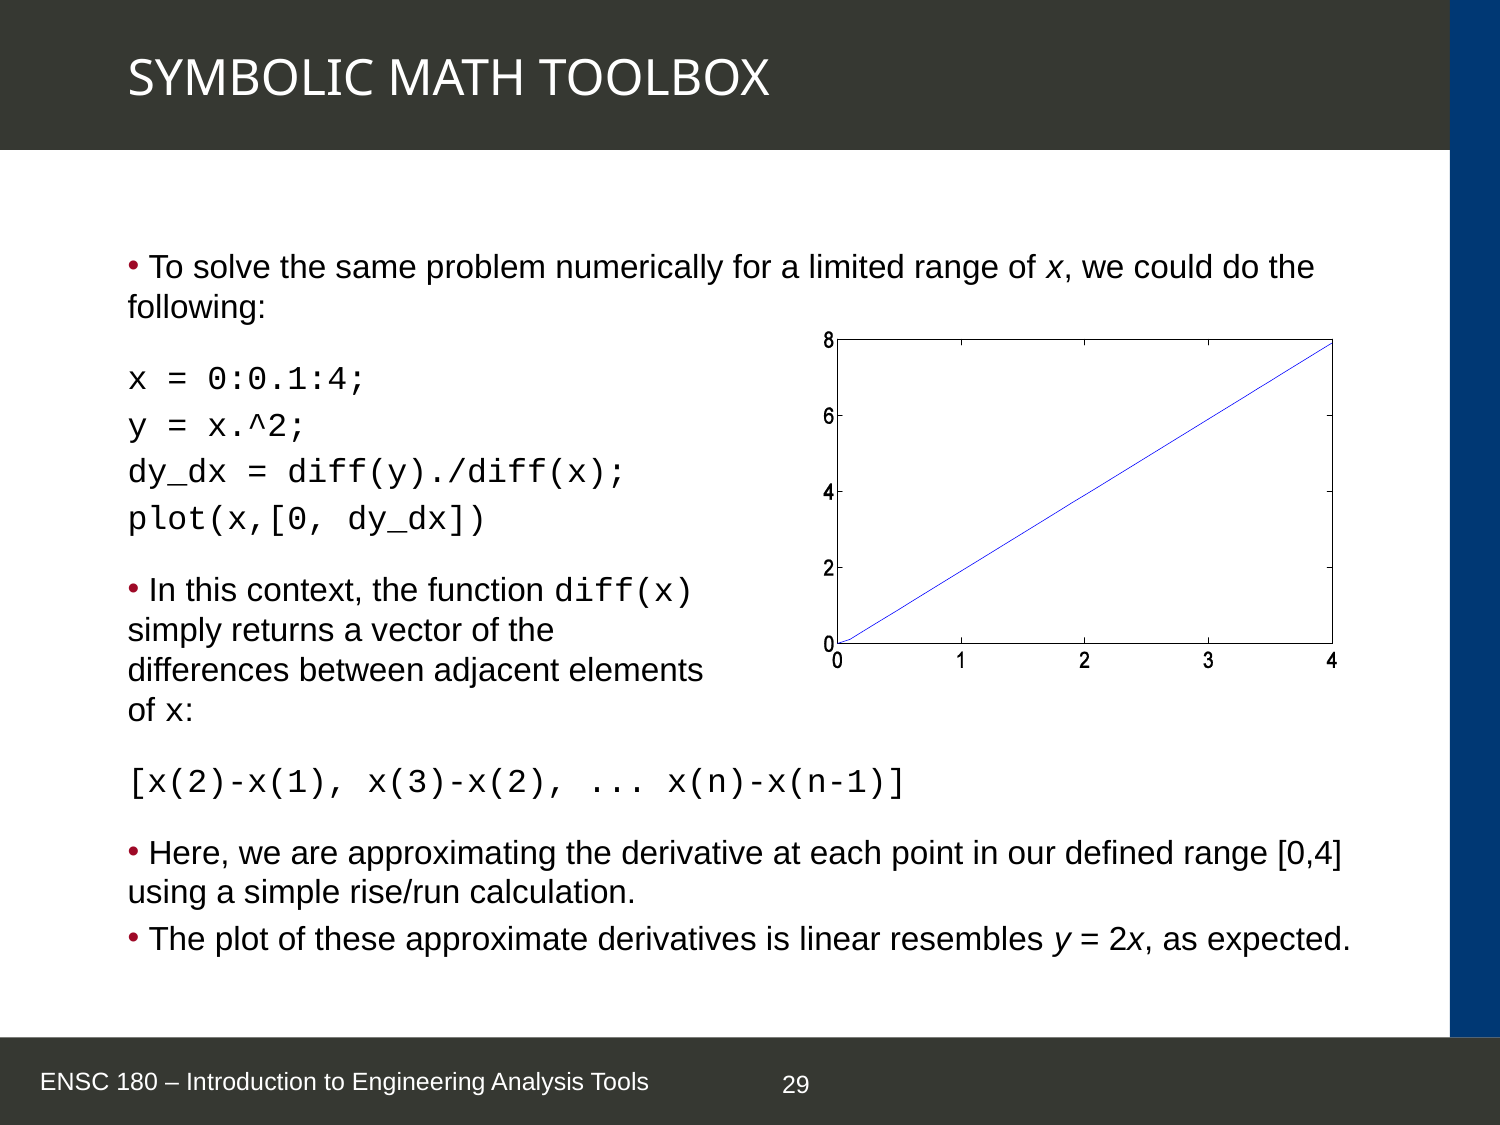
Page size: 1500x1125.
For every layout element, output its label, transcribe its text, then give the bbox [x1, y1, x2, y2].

list To solve the same problem numerically for a limited range of x, we could do the following: x = 0:0.1:4; y = x.^2; dy_dx = diff(y)./diff(x); plot(x,[0, dy_dx]) In this context, the function diff(x) simply returns a vector of the differences between adjacent elements of x: [x(2)-x(1), x(3)-x(2), ... x(n)-x(n-1)] Here, we are approximating the derivative at each point in our defined range [0,4] using a simple rise/run calculation. The plot of these approximate derivatives is linear resembles y = 2x, as expected. [112, 237, 1388, 1029]
title SYMBOLIC MATH TOOLBOX [112, 37, 1450, 138]
picture [754, 311, 1393, 686]
footer ENSC 180 – Introduction to Engineering Analysis Tools [24, 1057, 740, 1113]
